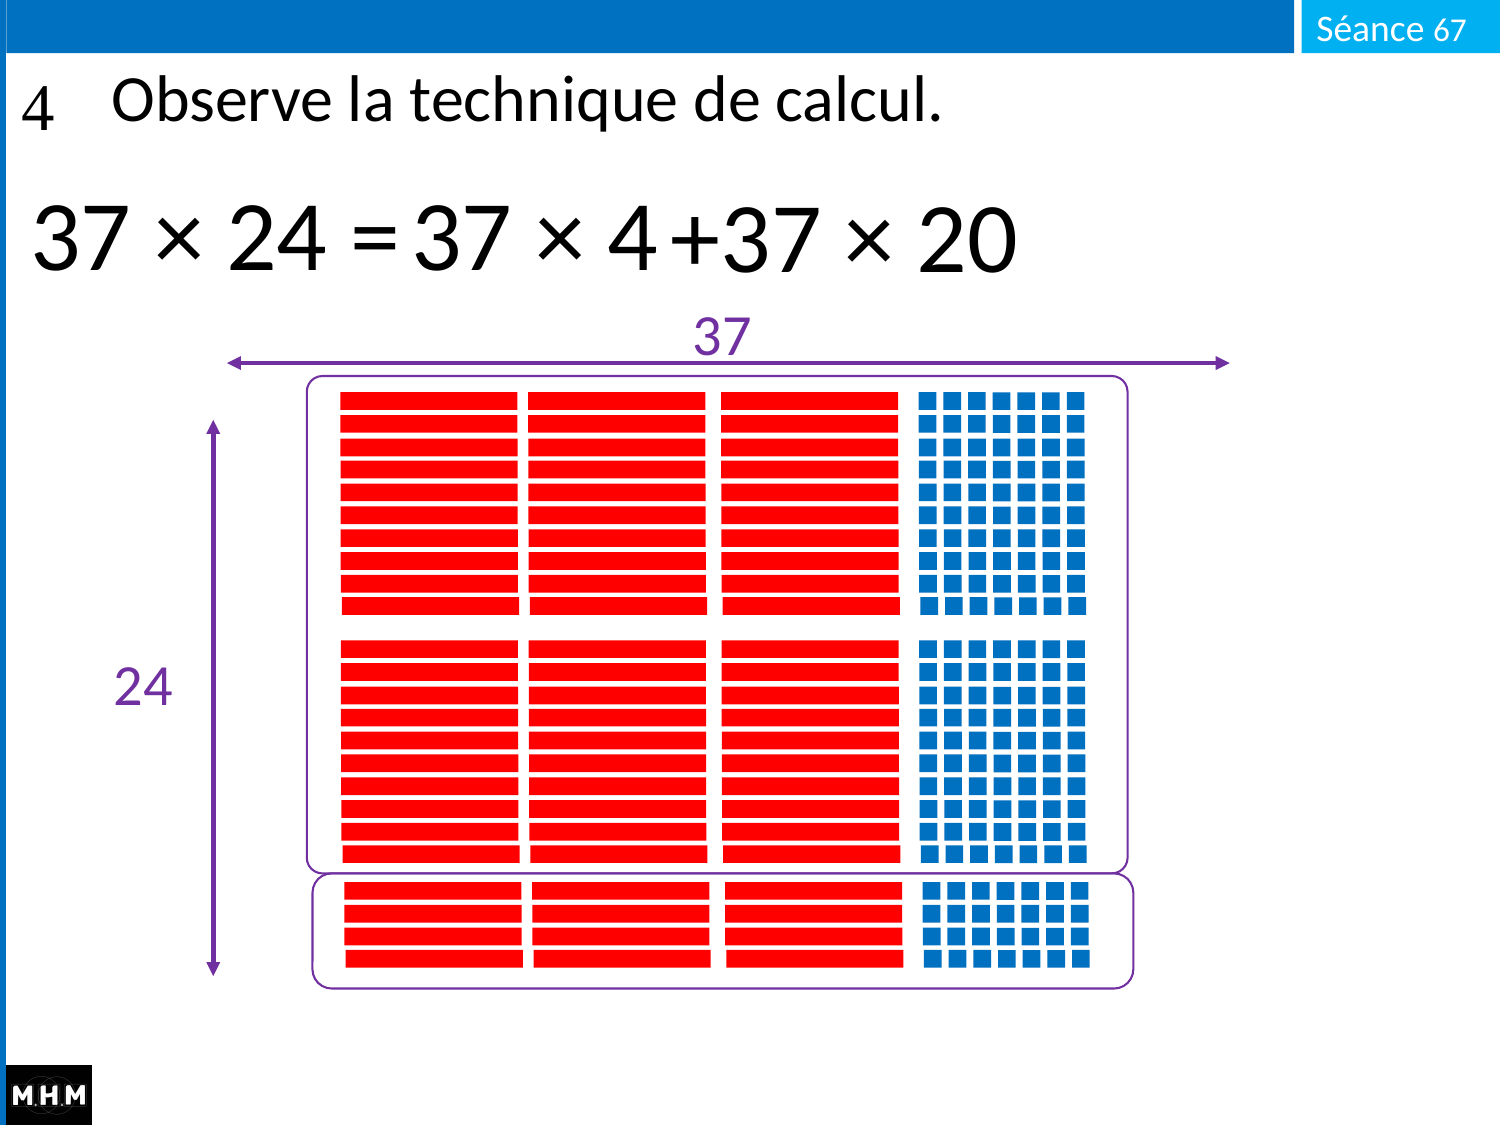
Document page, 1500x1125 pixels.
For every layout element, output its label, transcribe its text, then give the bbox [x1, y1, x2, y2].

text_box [341, 822, 1086, 841]
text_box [340, 708, 1086, 727]
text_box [342, 845, 1087, 864]
text_box 37 [678, 364, 769, 374]
text_box [305, 374, 1129, 875]
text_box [341, 731, 1086, 750]
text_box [344, 927, 1089, 946]
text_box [340, 529, 1085, 548]
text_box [340, 392, 1085, 411]
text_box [340, 506, 1085, 525]
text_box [341, 800, 1086, 819]
text_box 37 [678, 300, 769, 363]
title Observe la technique de calcul. [96, 57, 1391, 144]
text_box 37 × 24 = [679, 163, 1485, 298]
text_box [340, 460, 1085, 479]
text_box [340, 686, 1086, 705]
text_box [341, 597, 1087, 615]
text_box 37 × 24 = [15, 163, 396, 298]
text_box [344, 904, 1089, 923]
text_box [311, 873, 1135, 990]
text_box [340, 483, 1085, 502]
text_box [340, 438, 1085, 457]
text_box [341, 754, 1086, 773]
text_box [341, 777, 1086, 796]
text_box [340, 574, 1085, 593]
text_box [340, 552, 1085, 570]
text_box +37 × 20 [633, 164, 1224, 300]
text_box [344, 882, 1089, 900]
text_box 37 × 4 [396, 163, 679, 298]
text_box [340, 415, 1085, 433]
text_box 24 [98, 639, 190, 724]
picture [6, 1065, 92, 1125]
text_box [340, 663, 1086, 681]
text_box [340, 640, 1085, 659]
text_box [345, 949, 1090, 968]
